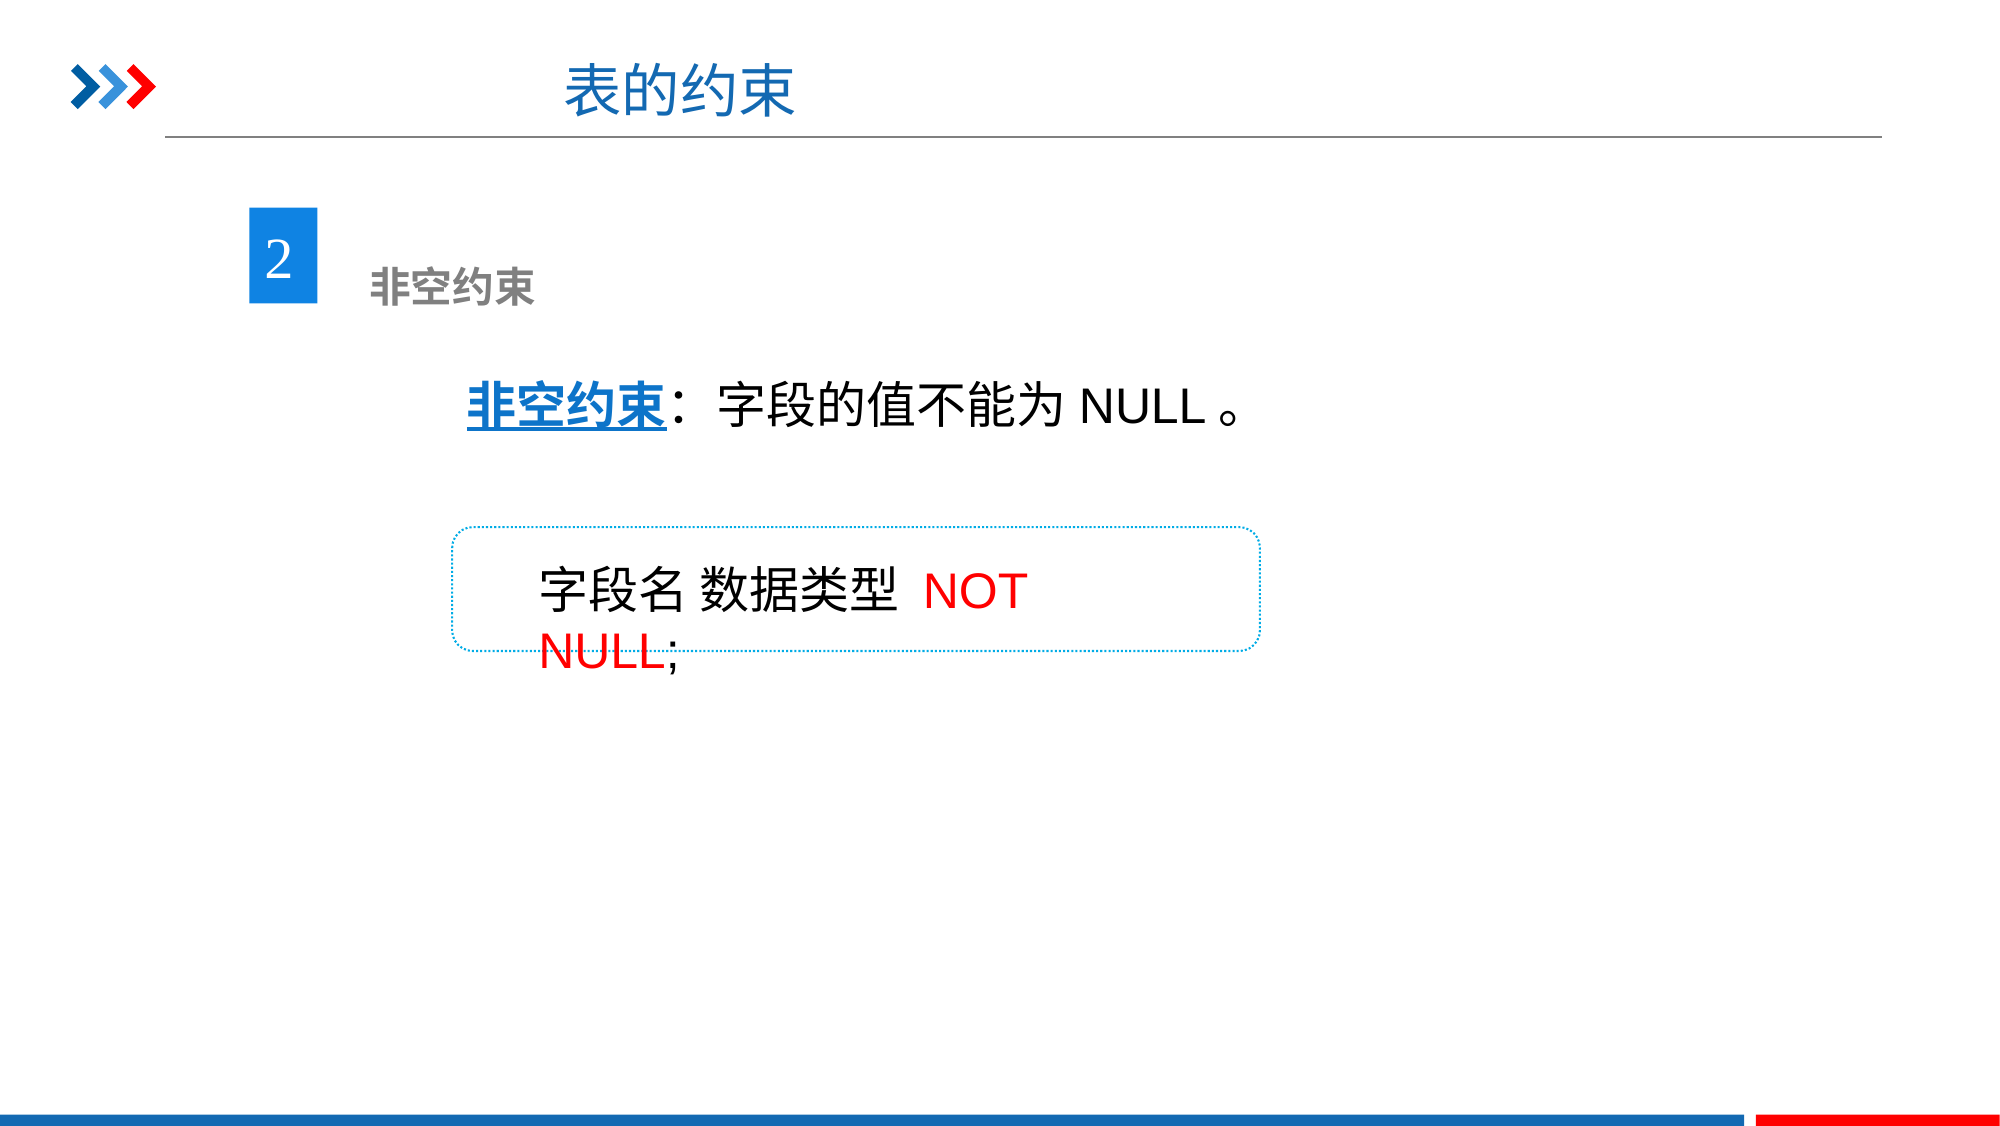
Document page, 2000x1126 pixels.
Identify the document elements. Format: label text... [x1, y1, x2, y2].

text_box 字段名 数据类型 NOT NULL; [523, 550, 1186, 686]
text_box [249, 207, 318, 304]
text_box [452, 527, 1260, 652]
text_box 非空约束 [319, 245, 1092, 320]
title 表的约束 [521, 25, 1296, 153]
text_box 非空约束：字段的值不能为NULL。 [452, 365, 1371, 441]
